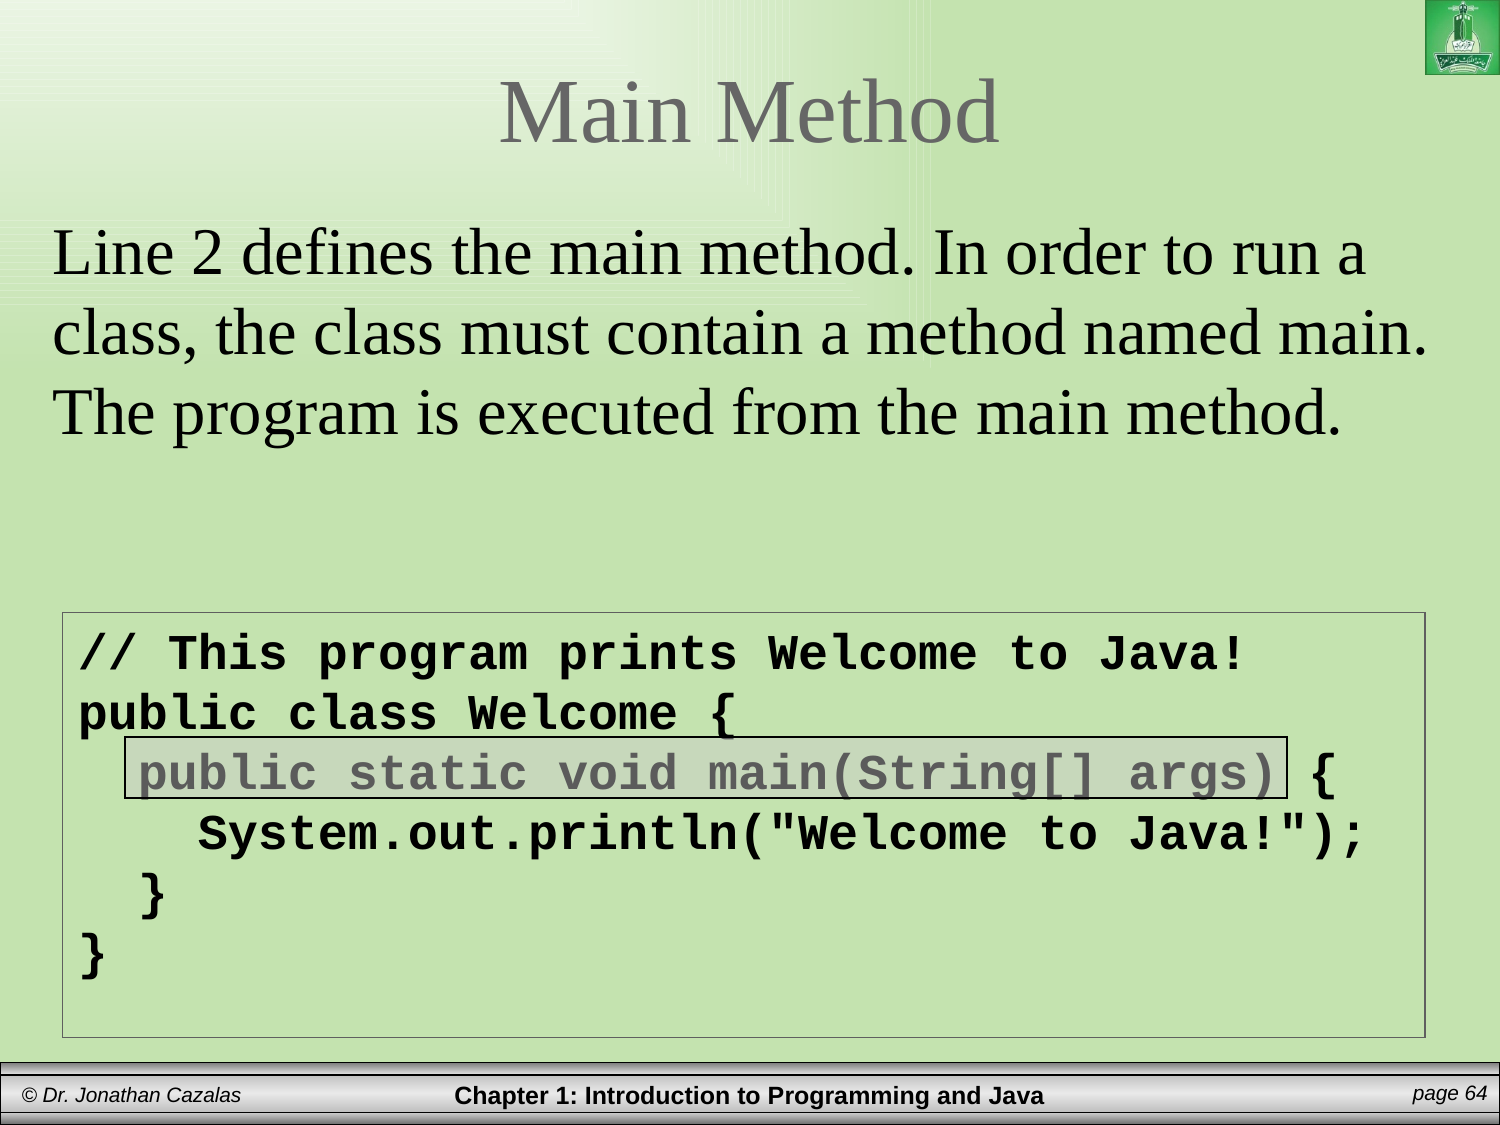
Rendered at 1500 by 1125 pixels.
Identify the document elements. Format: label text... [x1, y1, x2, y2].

text_box Line 2 defines the main method. In order to run a class, the class must contain a method named main. The program is executed from the main method. [37, 200, 1475, 550]
text_box [125, 737, 1288, 799]
text_box Main Method [112, 62, 1388, 150]
text_box // This program prints Welcome to Java! public class Welcome { public static void main(String[] args) { System.out.println("Welcome to Java!"); } } [62, 612, 1425, 1038]
picture [1425, 0, 1500, 75]
